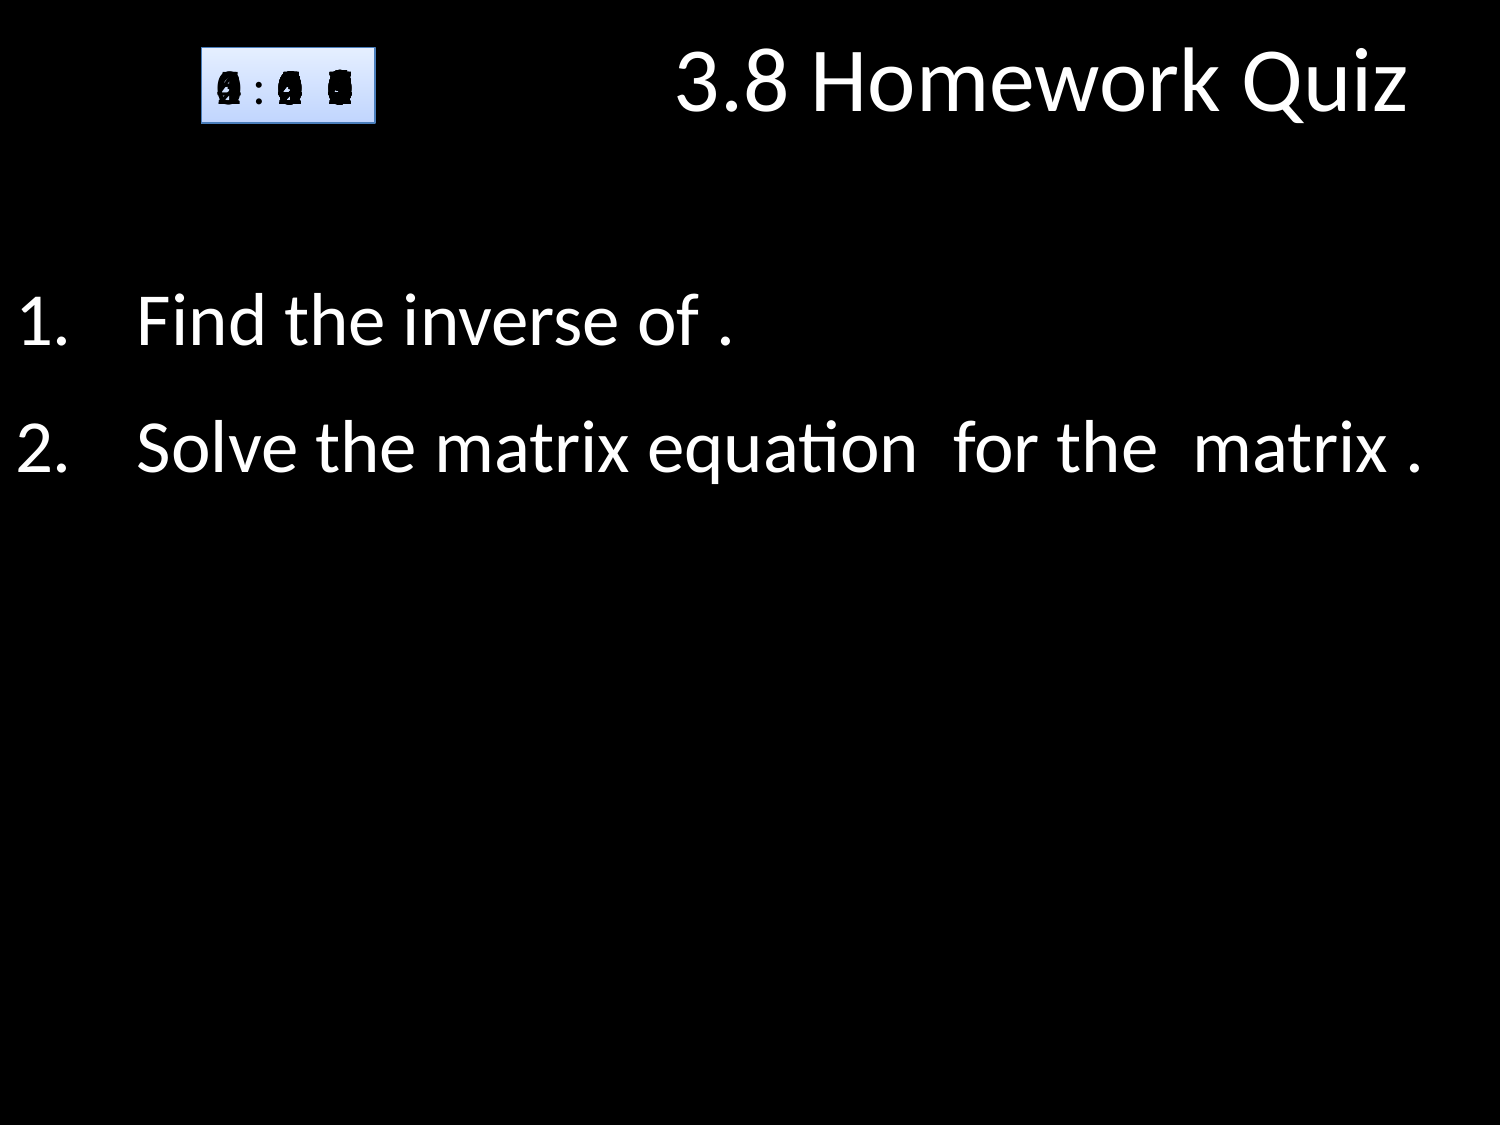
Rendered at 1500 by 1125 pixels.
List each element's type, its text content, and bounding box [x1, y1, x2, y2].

text_box 9 [312, 47, 363, 123]
text_box 0 [201, 47, 252, 123]
text_box 0 [262, 47, 312, 123]
text_box : [252, 47, 262, 123]
title 3.8 Homework Quiz [75, 0, 1425, 150]
text_box [201, 47, 376, 124]
